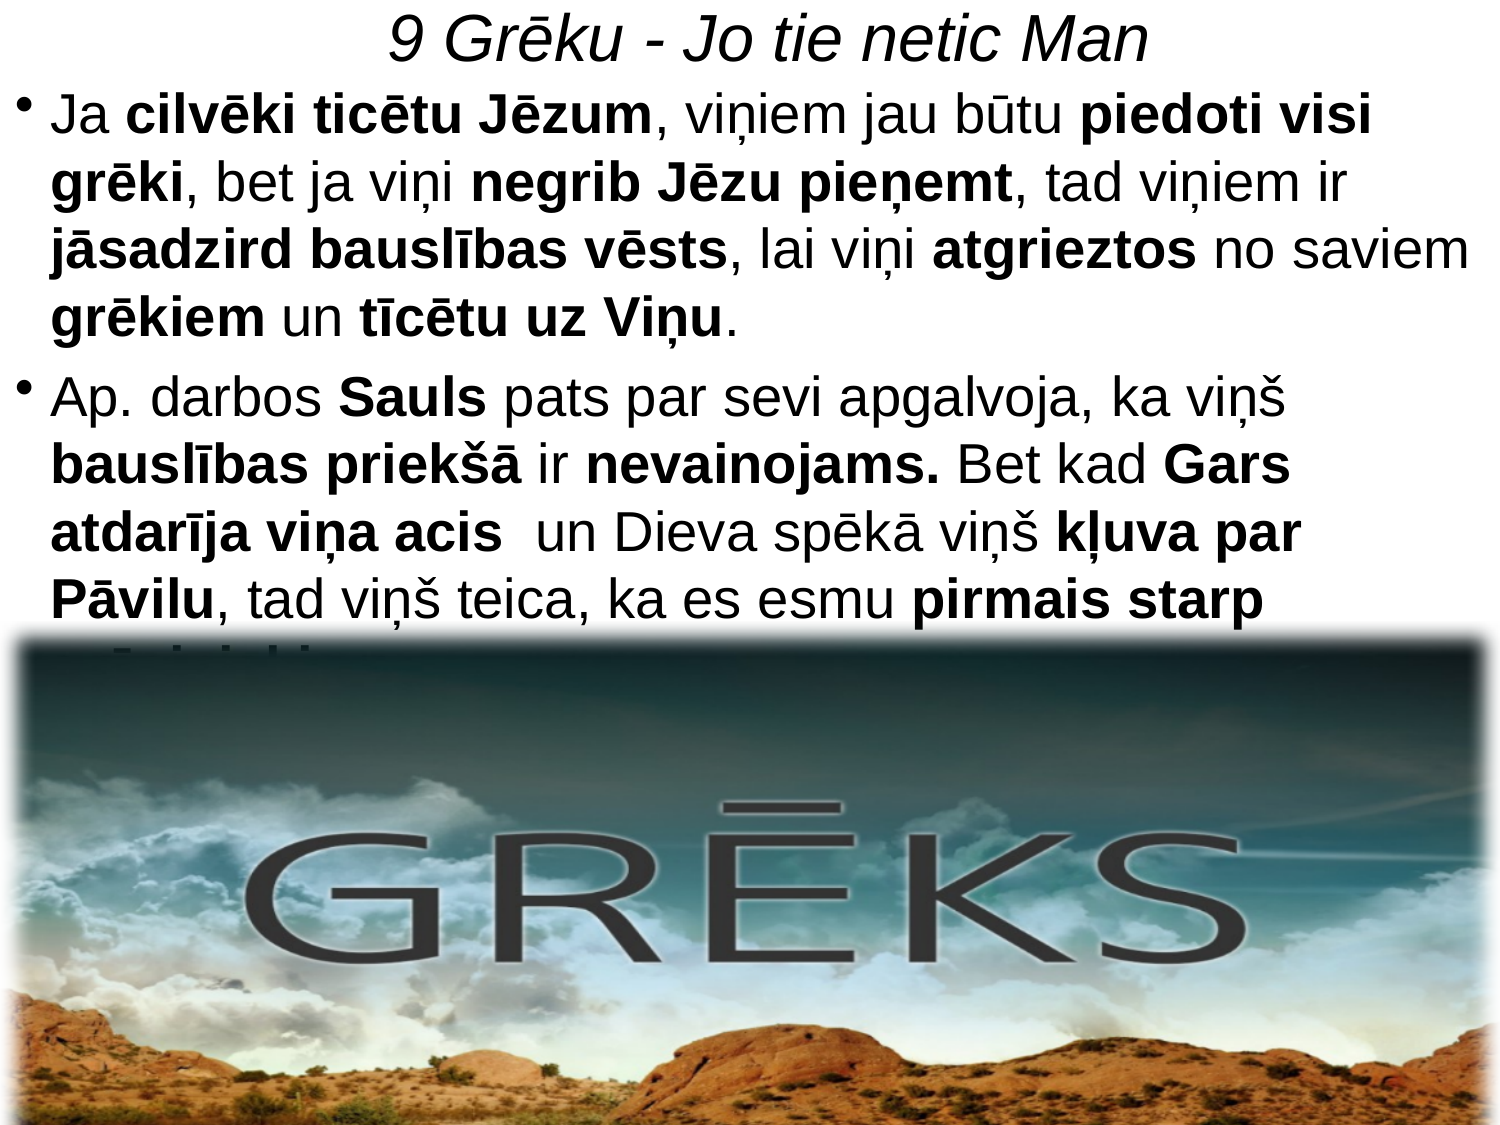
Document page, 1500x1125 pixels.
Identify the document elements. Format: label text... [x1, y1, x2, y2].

text_box Ja cilvēki ticētu Jēzum, viņiem jau būtu piedoti visi grēki, bet ja viņi negrib Jēzu pieņemt, tad viņiem ir jāsadzird bauslības vēsts, lai viņi atgrieztos no saviem grēkiem un tīcētu uz Viņu. Ap. darbos Sauls pats par sevi apgalvoja, ka viņš bauslības priekšā ir nevainojams. Bet kad Gars atdarīja viņa acis un Dieva spēkā viņš kļuva par Pāvilu, tad viņš teica, ka es esmu pirmais starp grēciniekiem. [0, 70, 1500, 620]
list 9 Grēku - Jo tie netic Man [0, 2, 1500, 70]
picture [0, 620, 1500, 1125]
